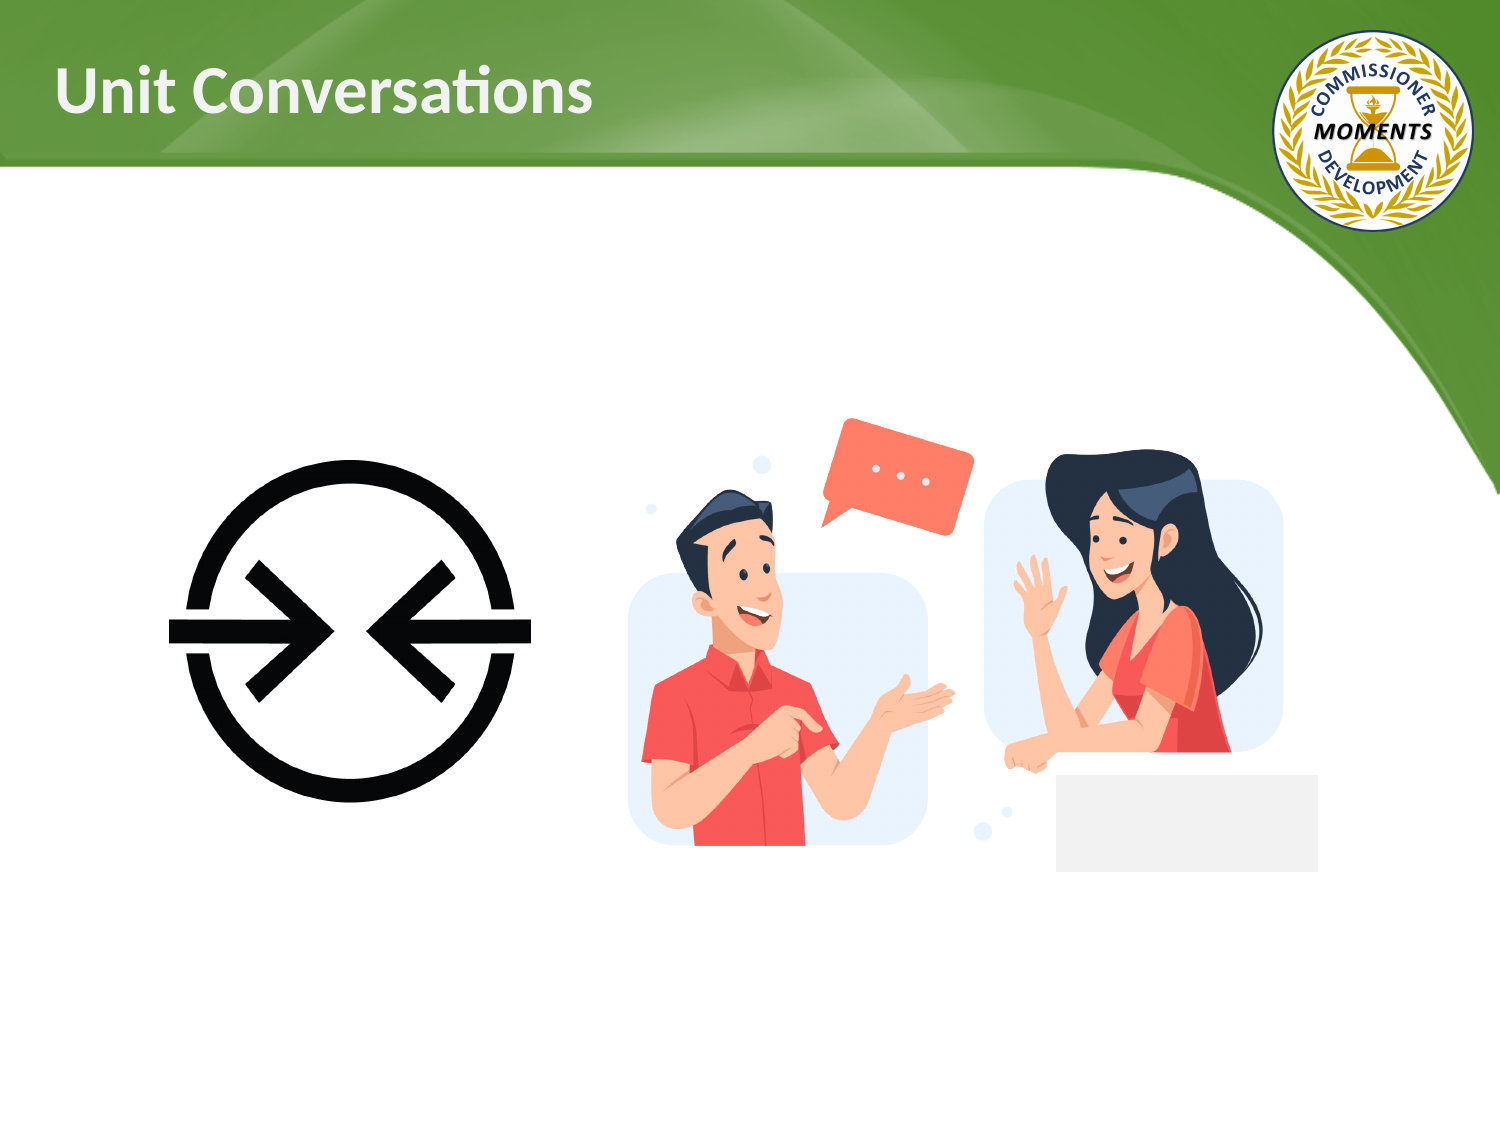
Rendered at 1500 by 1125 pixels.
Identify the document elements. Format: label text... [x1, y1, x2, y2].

picture [1272, 30, 1474, 232]
picture [169, 444, 531, 818]
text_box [615, 404, 1317, 872]
text_box Unit Conversations [39, 37, 1461, 135]
